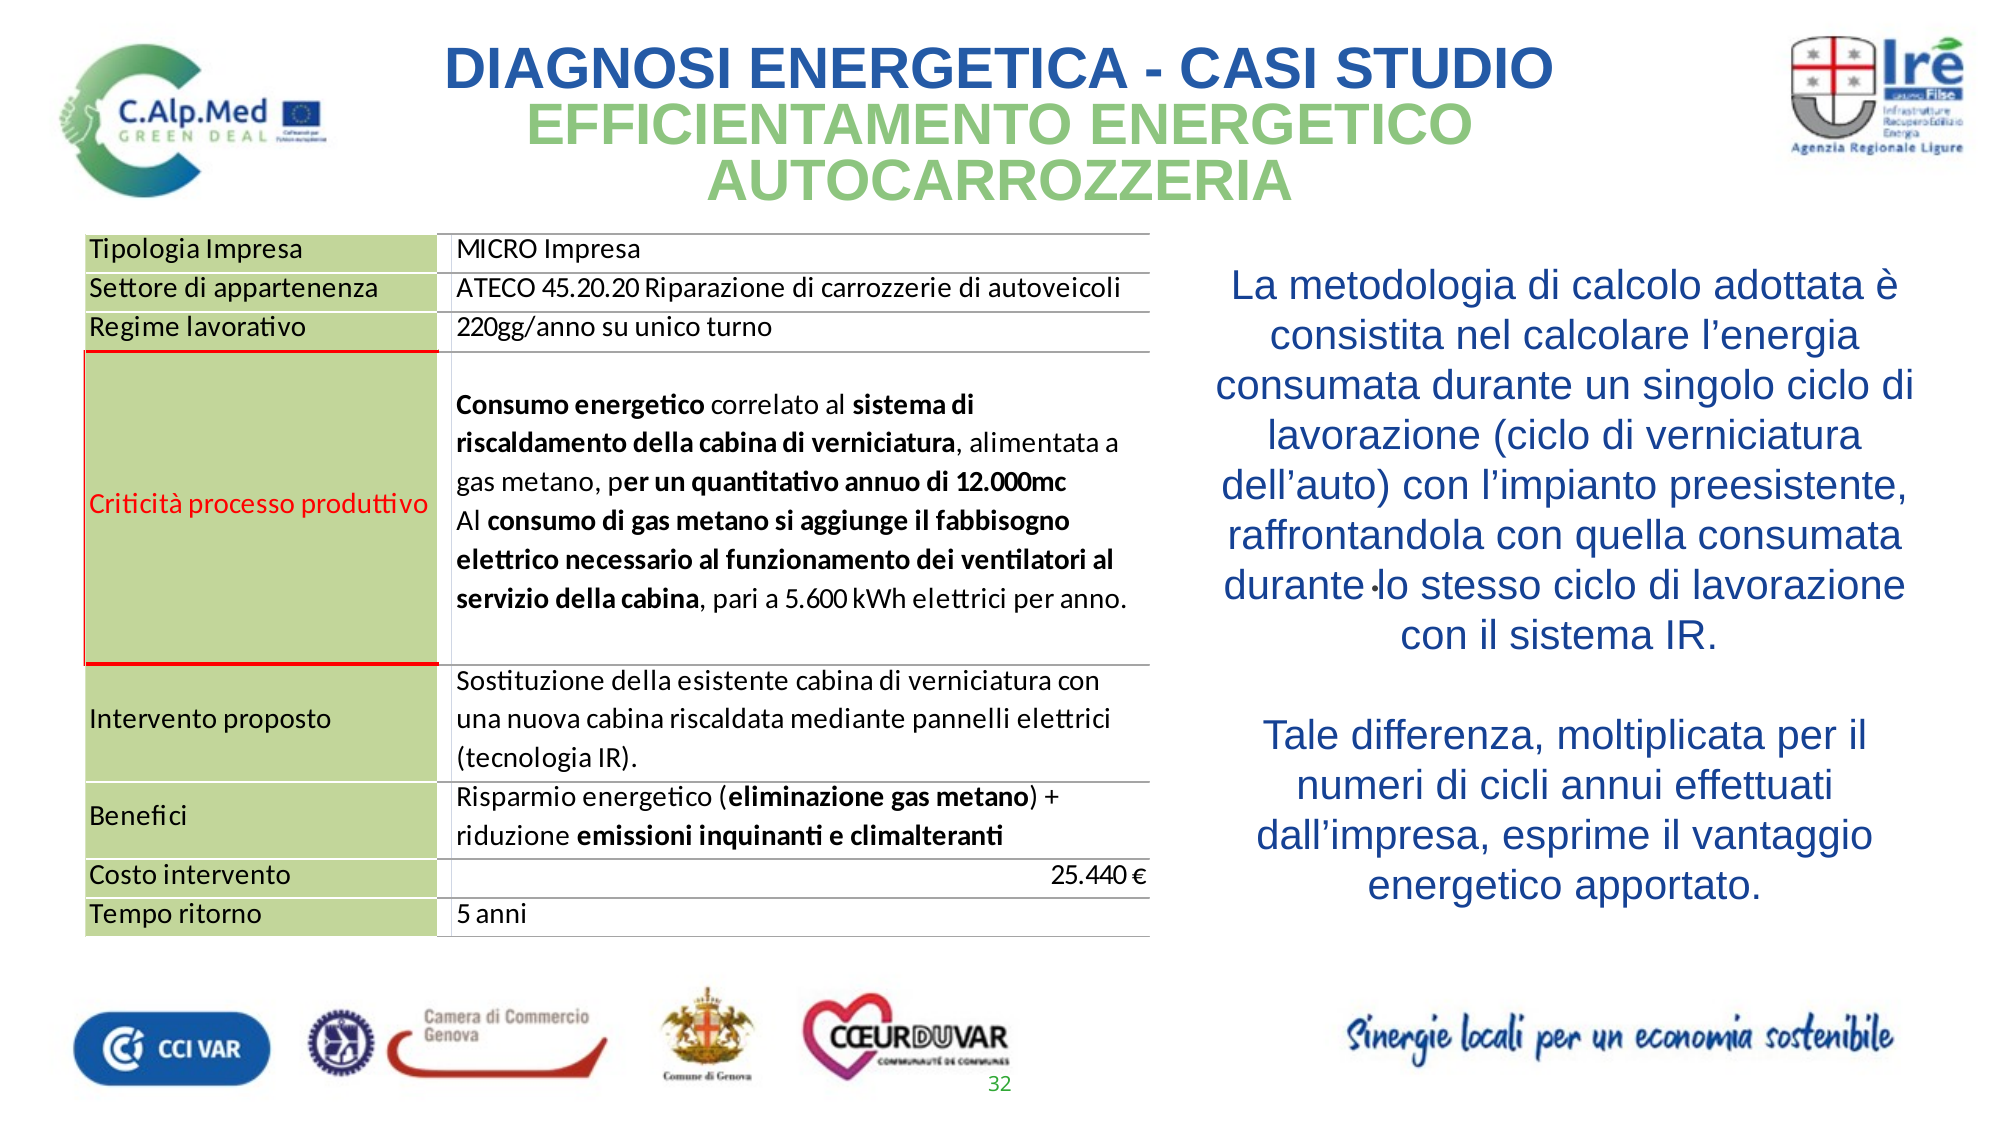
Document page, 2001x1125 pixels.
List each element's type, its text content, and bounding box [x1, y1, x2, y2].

text_box La metodologia di calcolo adottata è consistita nel calcolare l’energia consumata durante un singolo ciclo di lavorazione (ciclo di verniciatura dell’auto) con l’impianto preesistente, raffrontandola con quella consumata durante lo stesso ciclo di lavorazione con il sistema IR. Tale differenza, moltiplicata per il numeri di cicli annui effettuati dall’impresa, esprime il vantaggio energetico apportato. [1186, 249, 1944, 917]
list Diagnosi energetica - Casi studio Efficientamento energetico autocarrozzeria [365, 47, 1635, 208]
picture [0, 0, 2001, 1125]
slide_number 32 [958, 1061, 1042, 1106]
